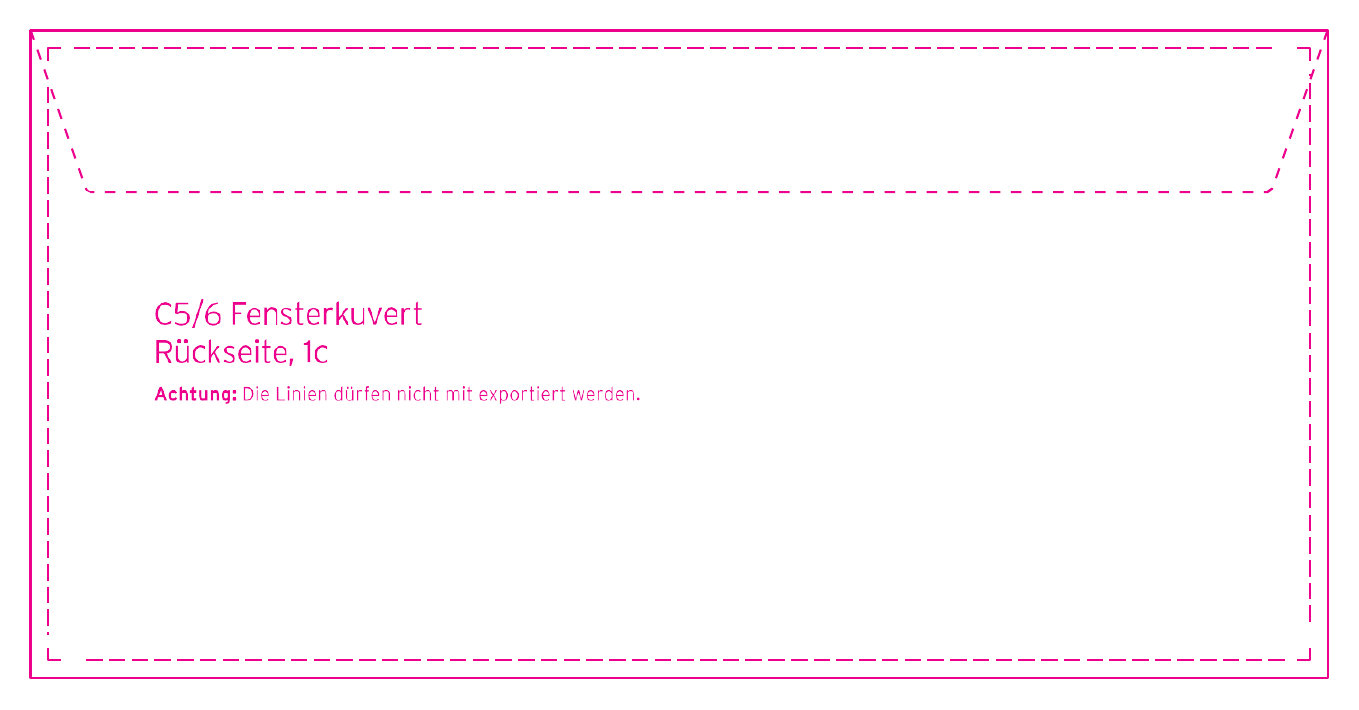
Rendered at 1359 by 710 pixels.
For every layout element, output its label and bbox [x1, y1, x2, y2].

text_box [1302, 88, 1309, 100]
text_box [64, 128, 70, 140]
text_box [57, 108, 63, 120]
text_box [156, 339, 294, 367]
text_box [50, 88, 56, 100]
text_box [1323, 29, 1329, 41]
text_box [36, 49, 42, 60]
text_box [1288, 128, 1295, 139]
text_box [153, 385, 640, 404]
text_box [84, 187, 95, 194]
text_box [232, 301, 422, 326]
text_box [43, 69, 49, 80]
text_box [1274, 167, 1281, 179]
text_box [1281, 148, 1288, 159]
text_box [77, 168, 84, 179]
text_box [1263, 187, 1274, 194]
text_box [70, 148, 77, 159]
text_box [303, 340, 328, 363]
text_box [155, 299, 221, 328]
text_box [1295, 108, 1302, 120]
text_box [1316, 49, 1322, 60]
text_box [1309, 69, 1315, 80]
text_box [29, 29, 35, 41]
